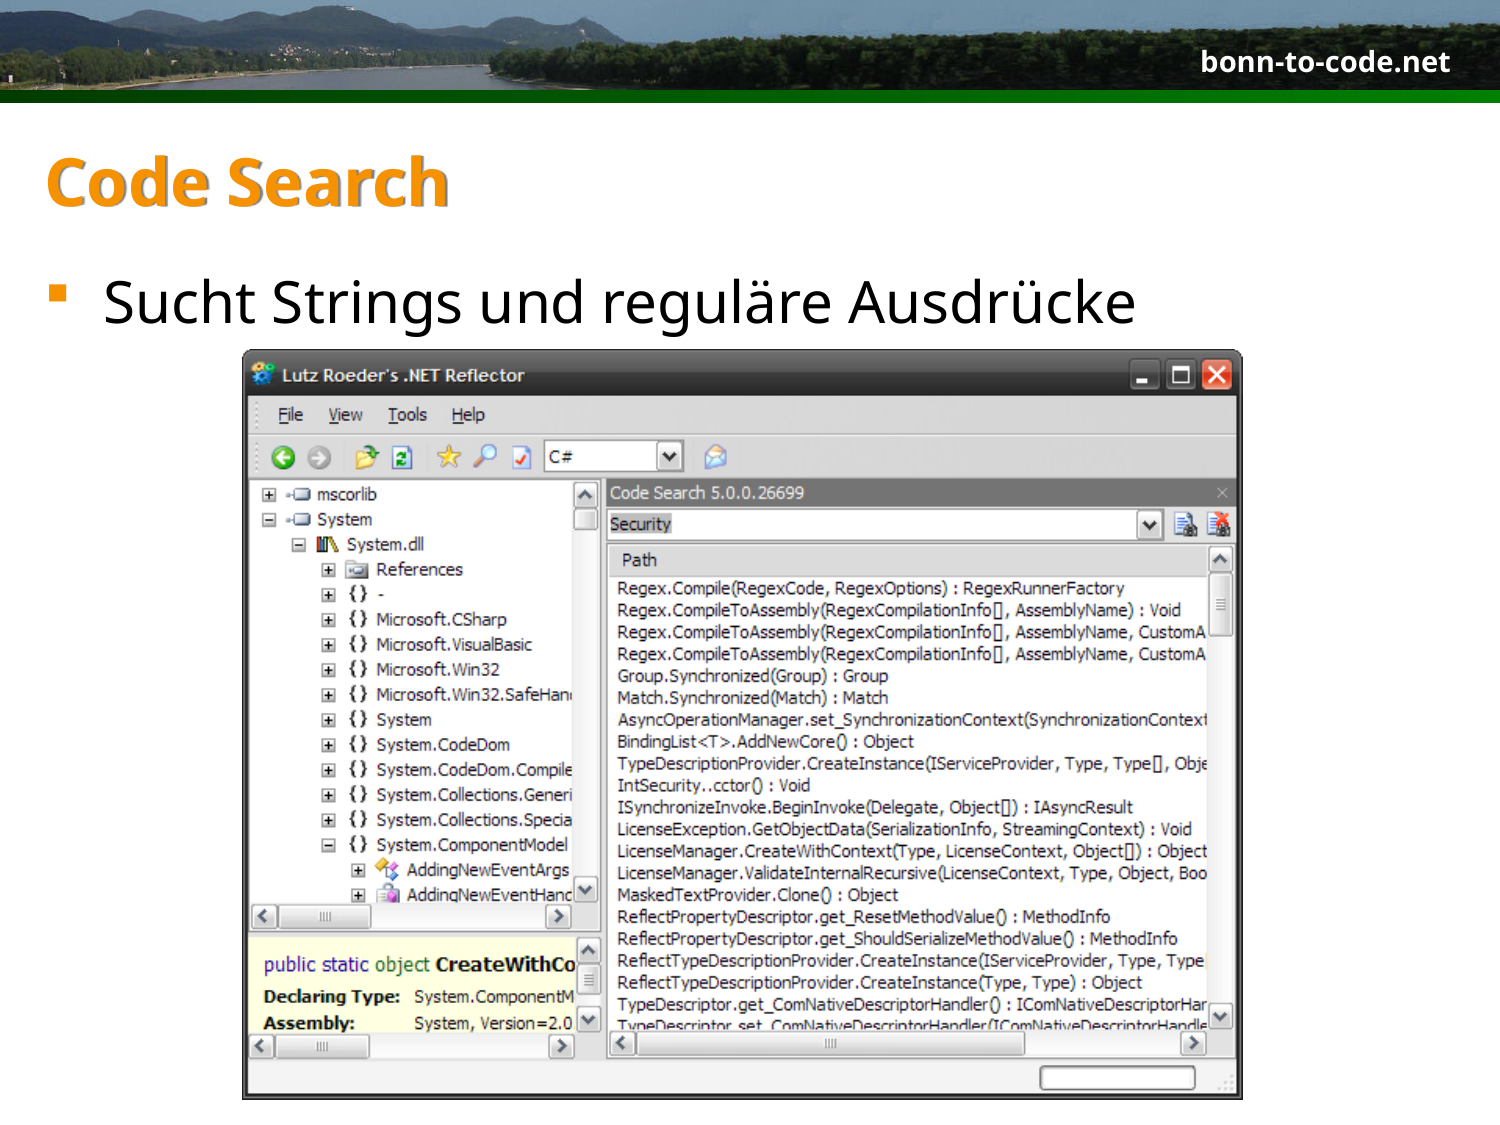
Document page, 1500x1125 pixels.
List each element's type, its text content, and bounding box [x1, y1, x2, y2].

title Code Search [29, 101, 1471, 257]
list Sucht Strings und reguläre Ausdrücke [29, 257, 1471, 1114]
picture [0, 0, 1500, 90]
picture [241, 349, 1243, 1101]
